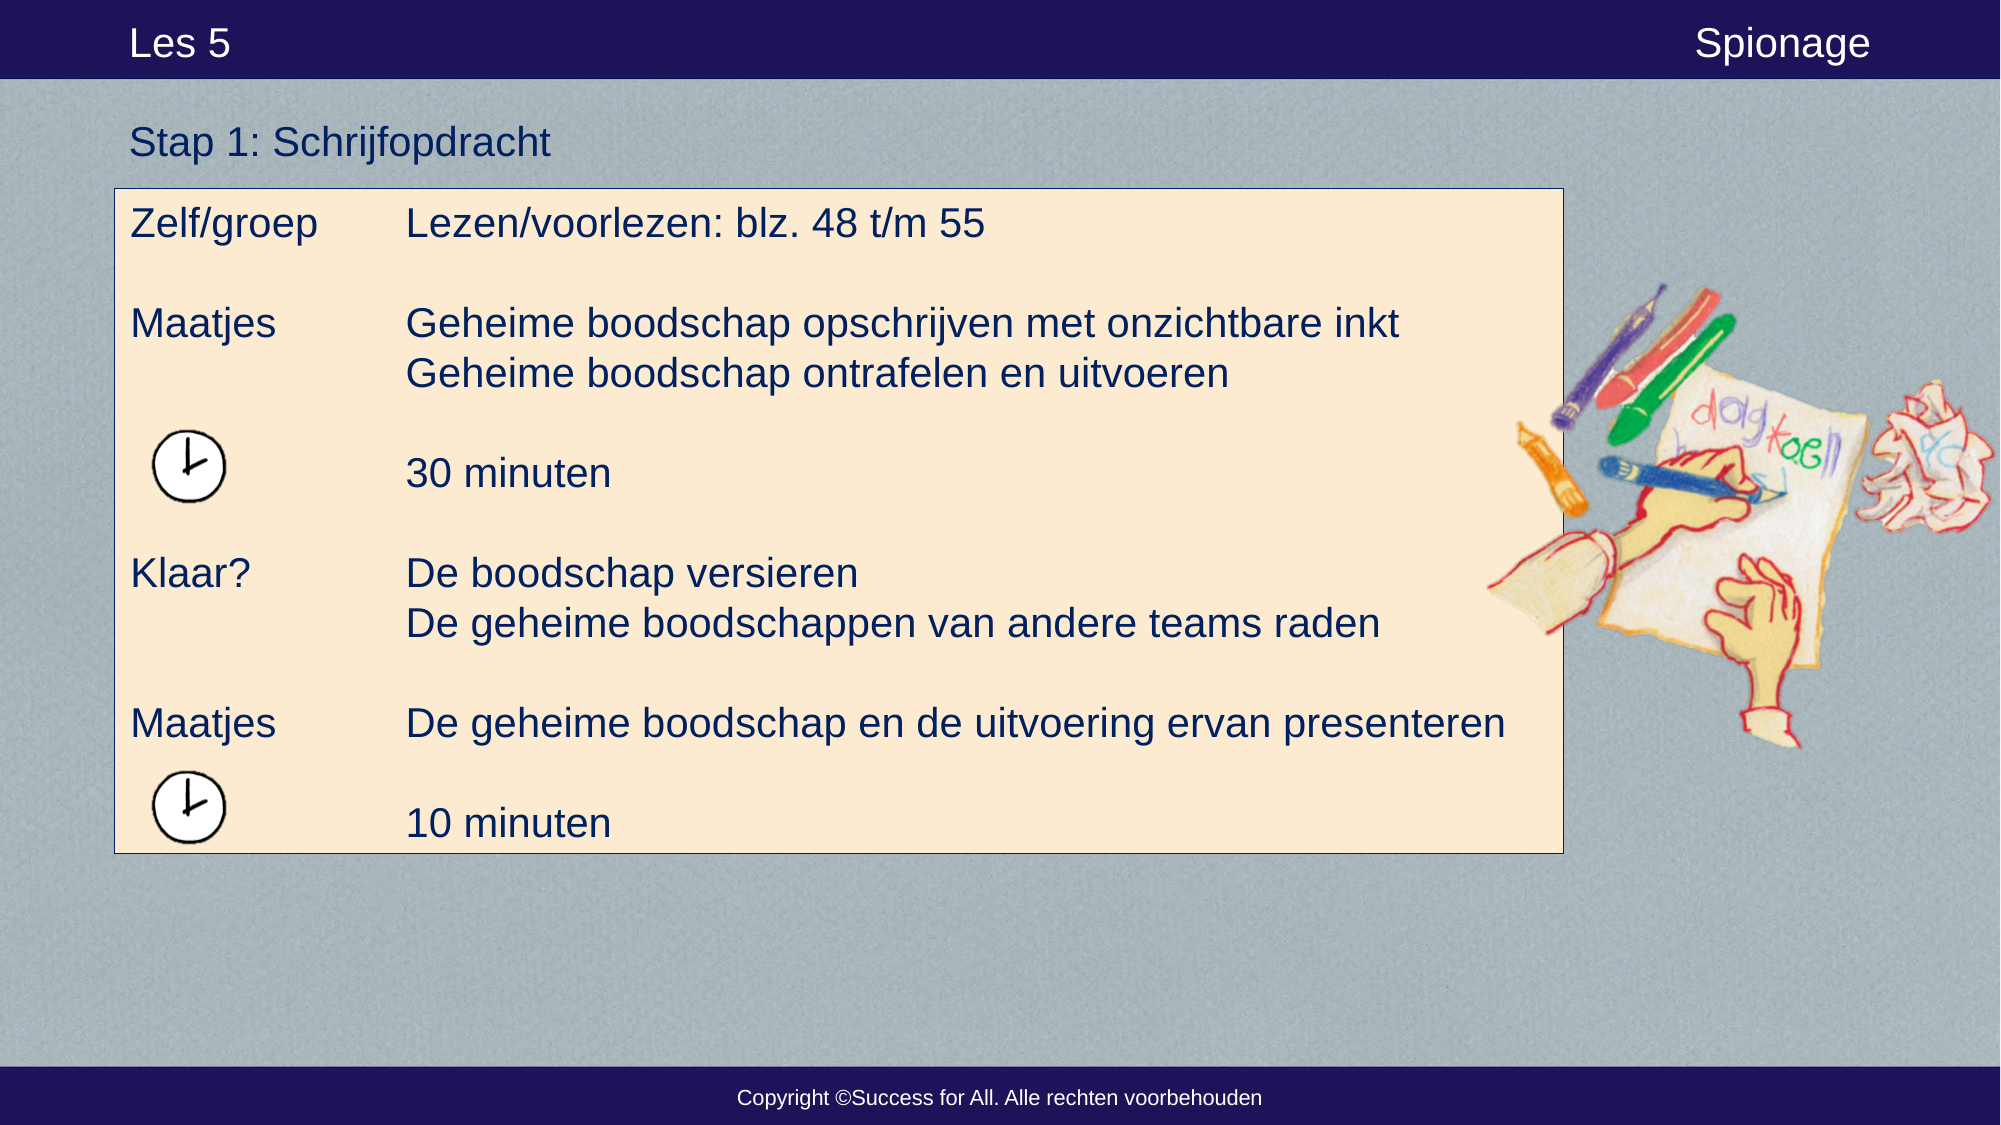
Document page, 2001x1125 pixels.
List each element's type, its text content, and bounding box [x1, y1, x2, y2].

text_box Copyright ©Success for All. Alle rechten voorbehouden [0, 1076, 2000, 1125]
text_box Zelf/groep Lezen/voorlezen: blz. 48 t/m 55 Maatjes Geheime boodschap opschrijven met onzichtbare inkt Geheime boodschap ontrafelen en uitvoeren 30 minuten Klaar? De boodschap versieren De geheime boodschappen van andere teams raden Maatjes De geheime boodschap en de uitvoering ervan presenteren 10 minuten [114, 187, 1564, 854]
text_box Spionage [999, 8, 1886, 73]
text_box Les 5 [114, 8, 354, 73]
picture [0, 0, 2001, 1125]
text_box Stap 1: Schrijfopdracht [114, 107, 907, 173]
